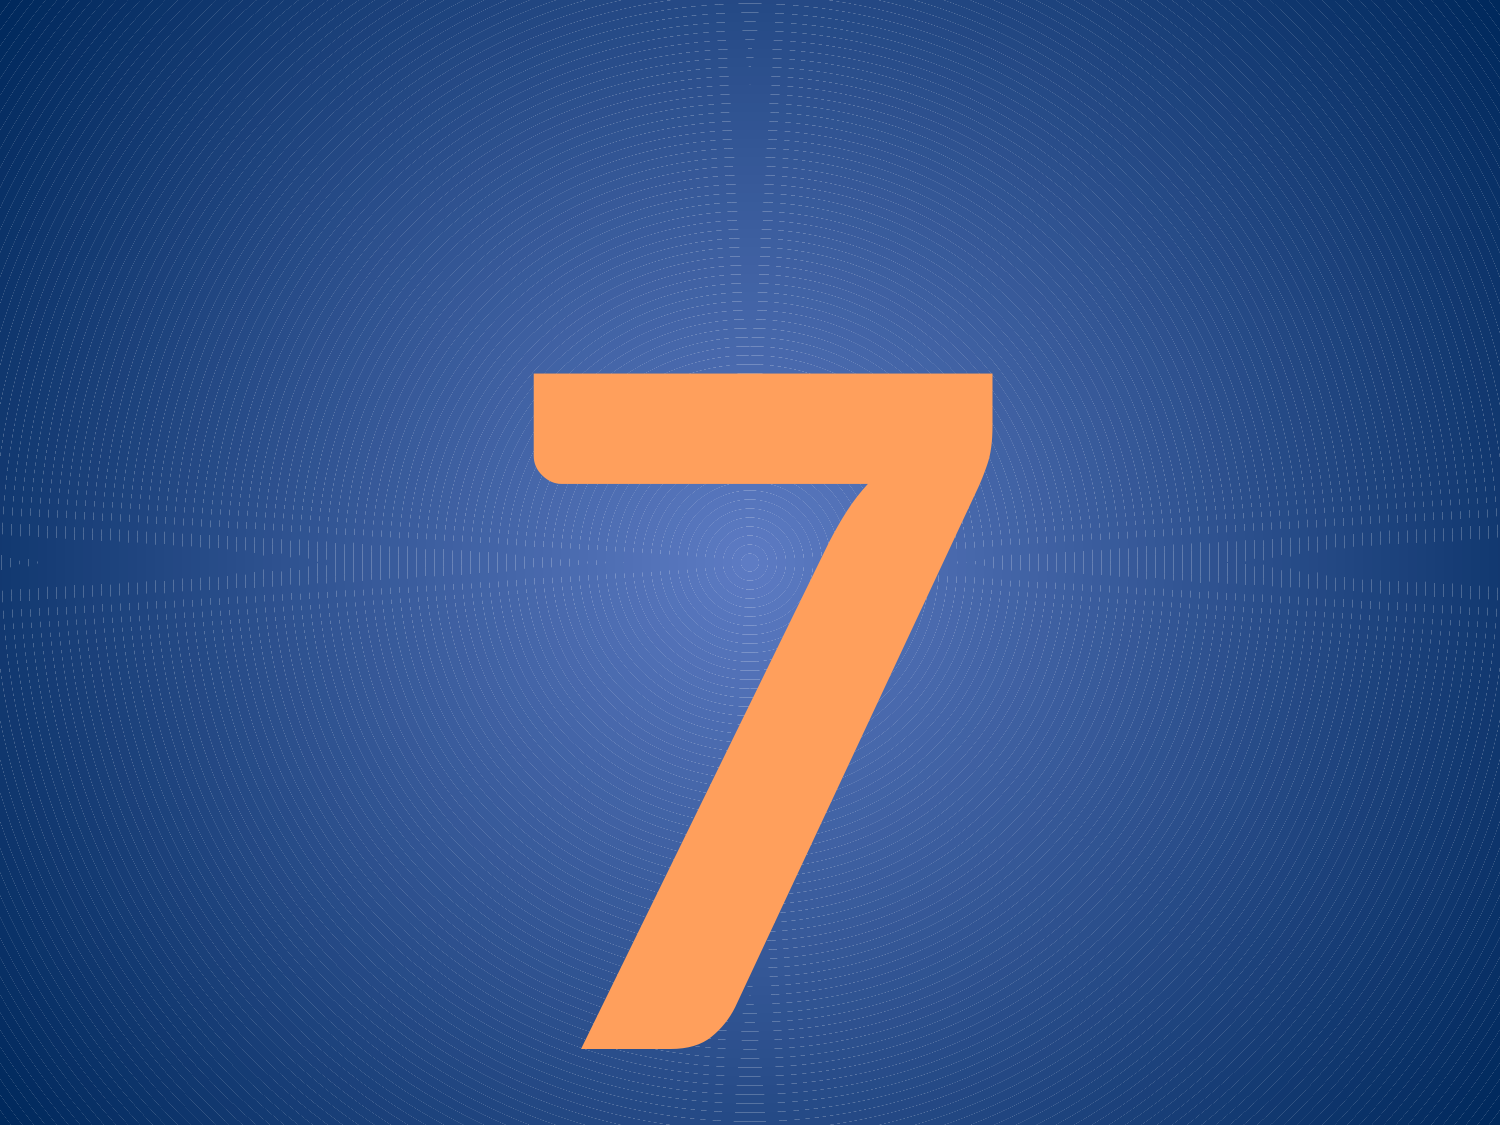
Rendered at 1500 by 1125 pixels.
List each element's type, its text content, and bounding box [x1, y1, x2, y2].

text_box 7 [477, 0, 1036, 1125]
